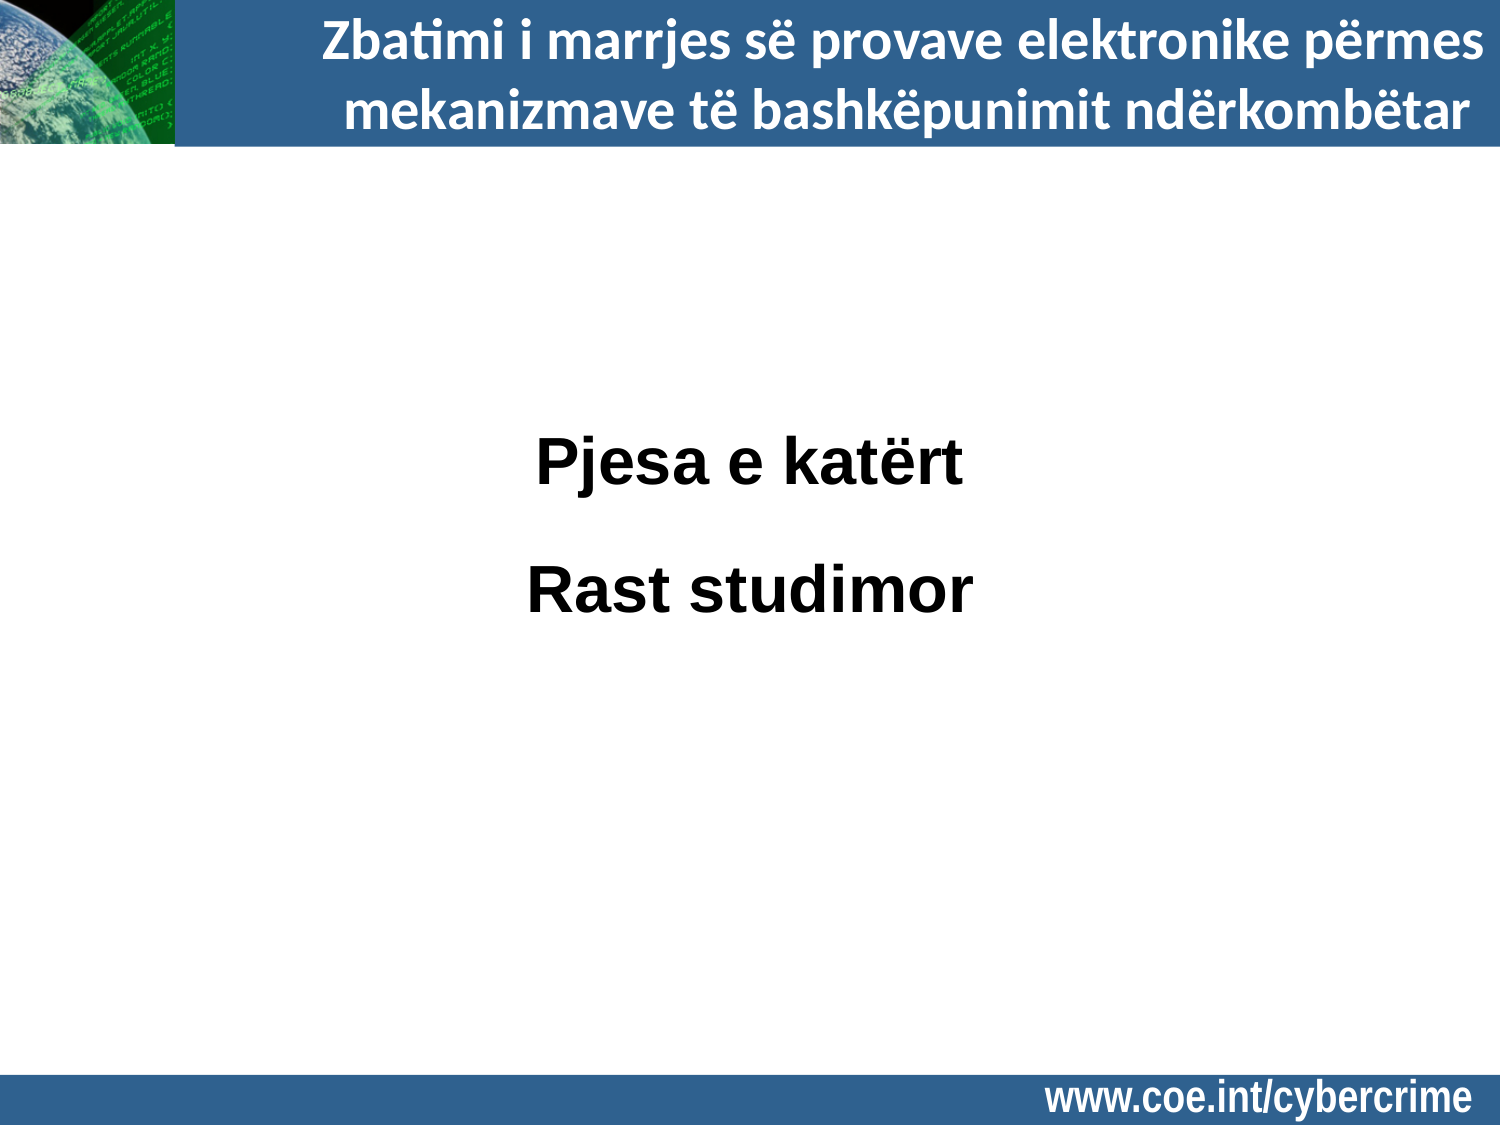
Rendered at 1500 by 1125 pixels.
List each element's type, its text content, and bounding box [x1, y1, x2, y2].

text_box [0, 1073, 1030, 1125]
text_box Pjesa e katërt Rast studimor [50, 425, 1450, 697]
picture [0, 0, 175, 144]
text_box Zbatimi i marrjes së provave elektronike përmes mekanizmave të bashkëpunimit ndërkombëtar [177, 0, 1500, 149]
text_box www.coe.int/cybercrime [1030, 1059, 1500, 1125]
